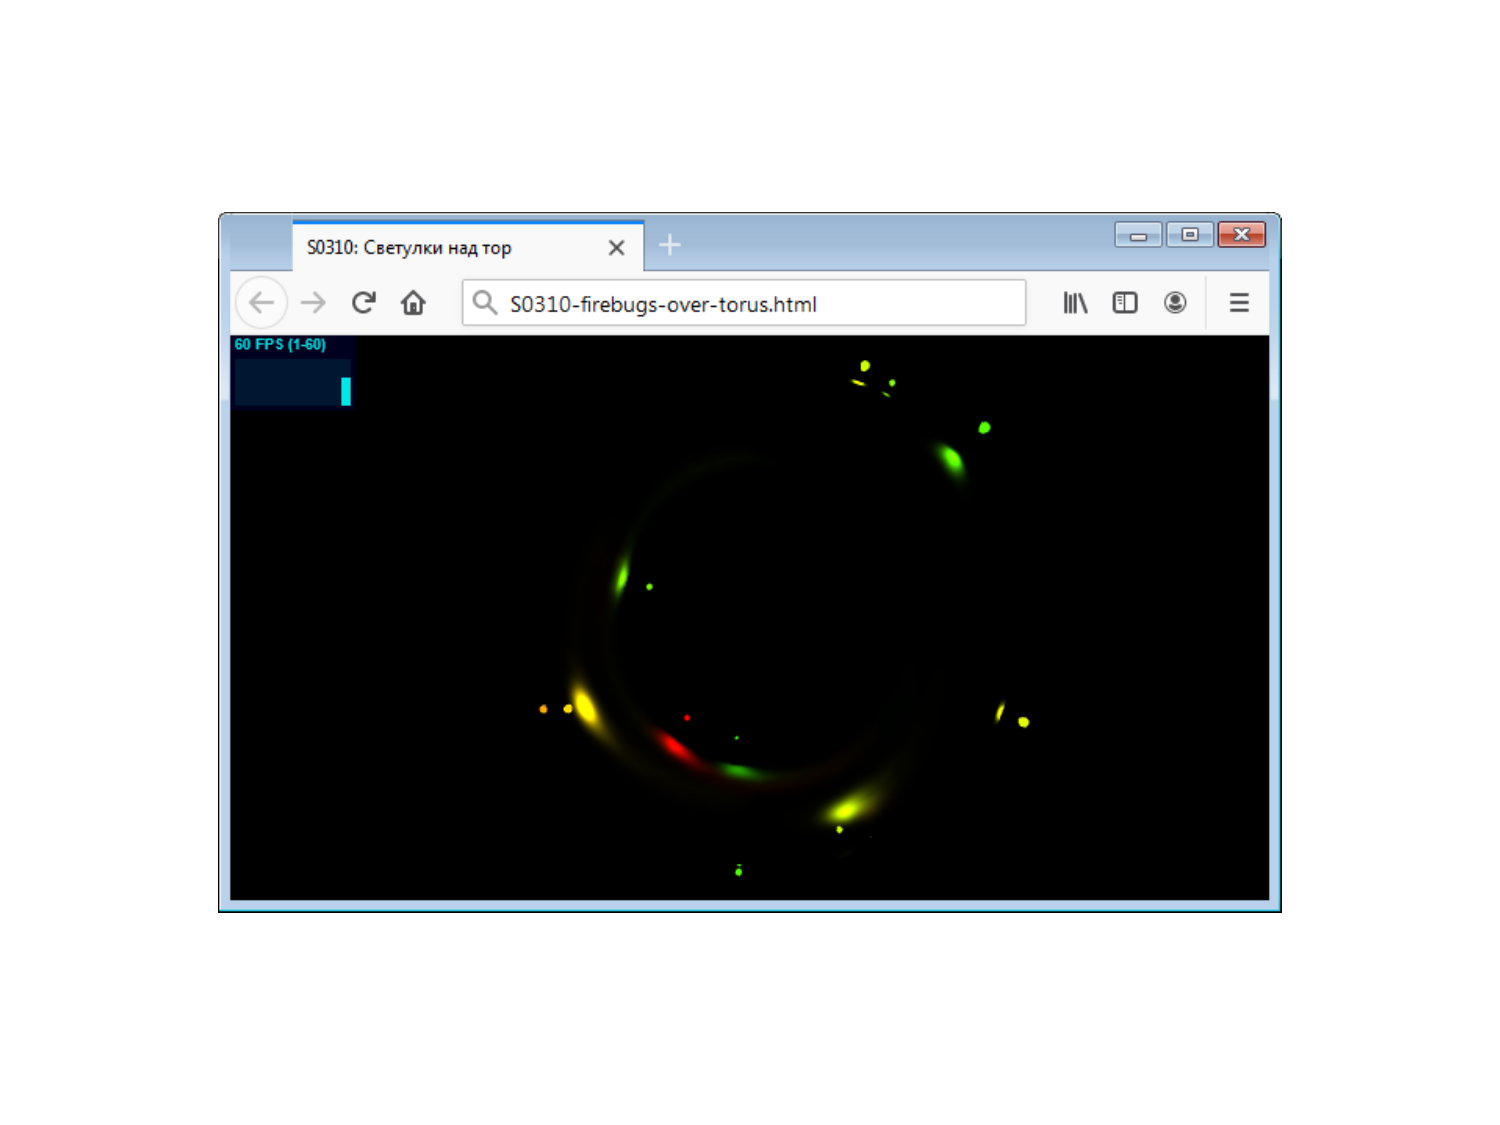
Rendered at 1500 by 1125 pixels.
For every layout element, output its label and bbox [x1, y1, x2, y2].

picture [218, 212, 1282, 913]
